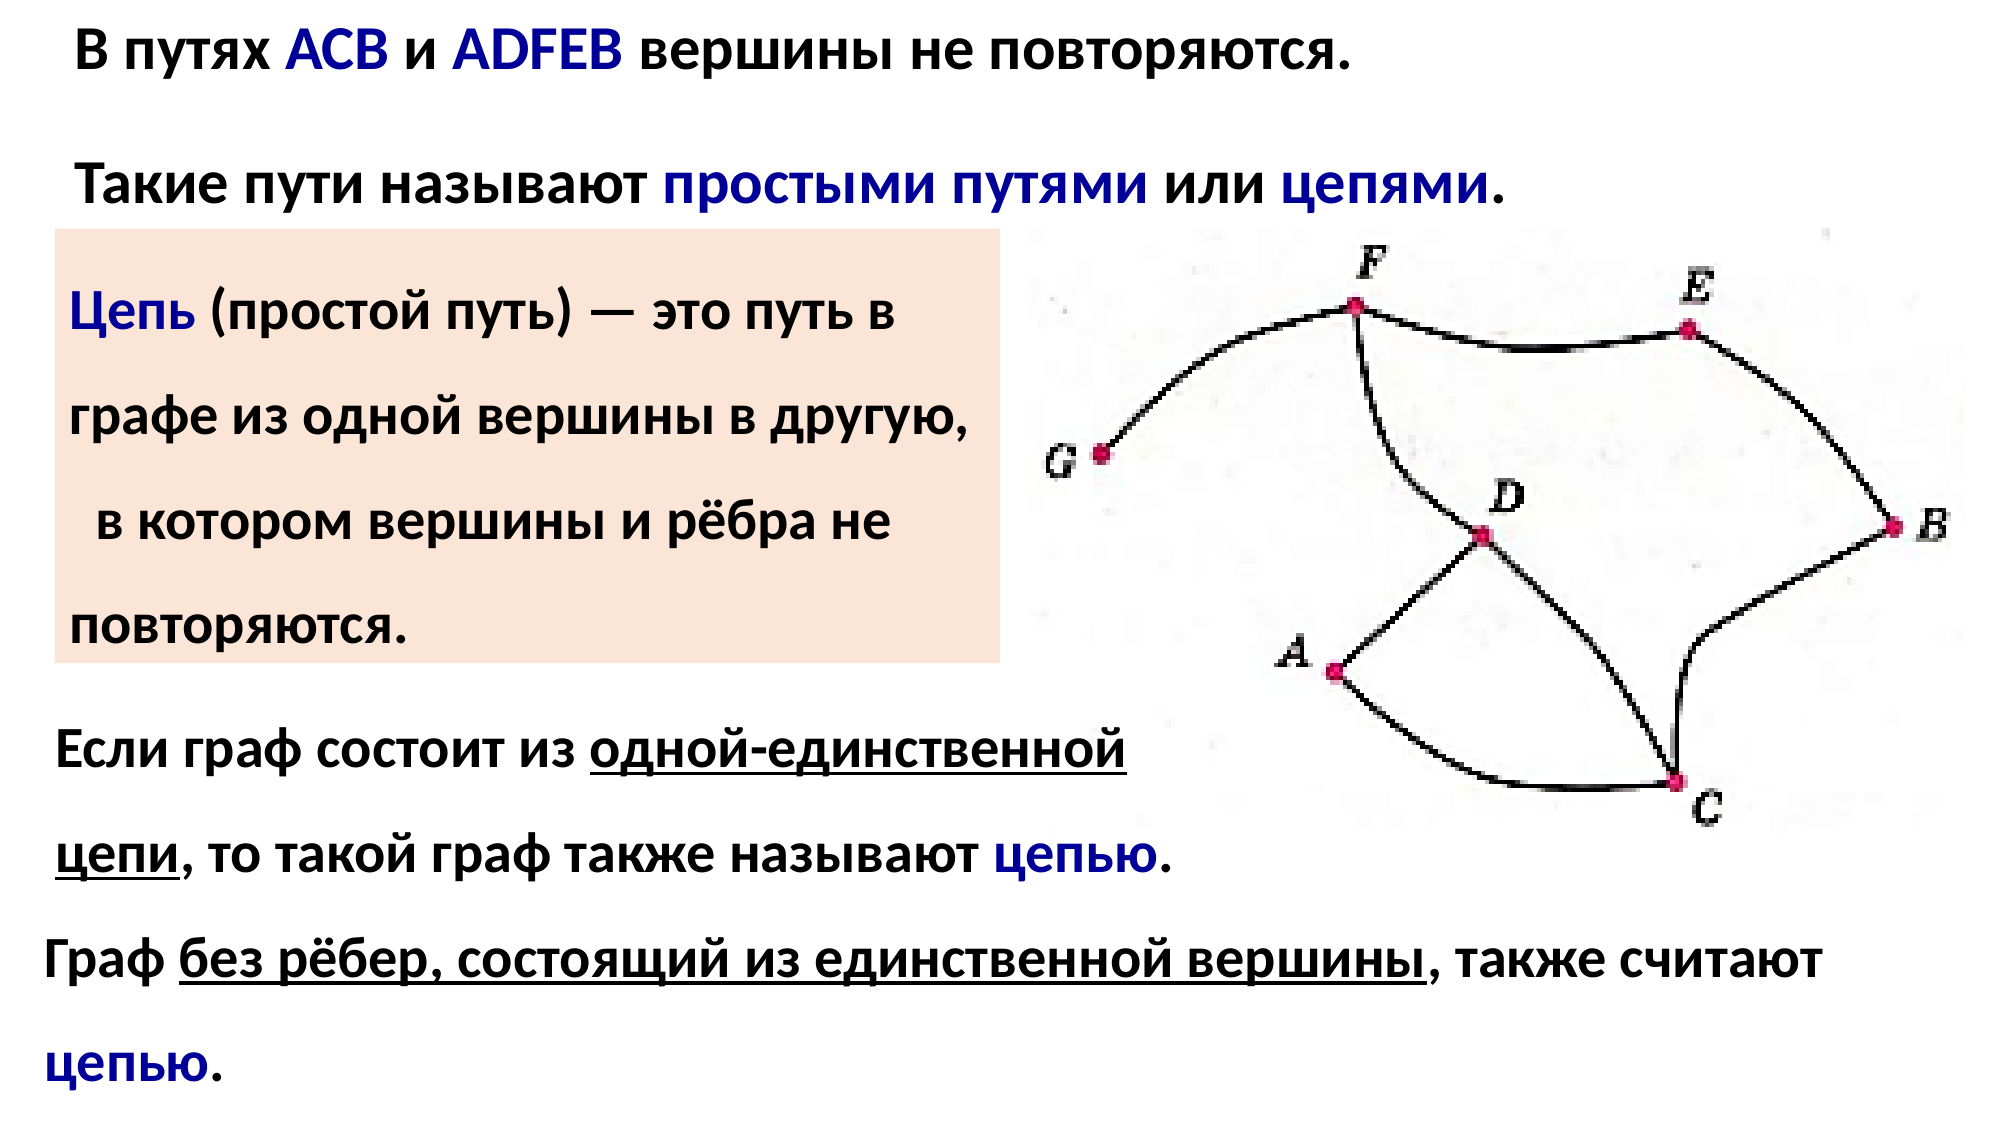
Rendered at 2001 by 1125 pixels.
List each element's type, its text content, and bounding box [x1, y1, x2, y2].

picture [1028, 228, 1965, 834]
text_box Цепь (простой путь) — это путь в графе из одной вершины в другую, в котором вершины и рёбра не повторяются. [54, 228, 1000, 664]
list В путях АСВ и АDFЕВ вершины не повторяются. Такие пути называют простыми путями или цепями. [59, 0, 1872, 234]
text_box Если граф состоит из одной-единственной цепи, то такой граф также называют цепью. [40, 667, 1203, 876]
text_box Граф без рёбер, состоящий из единственной вершины, также считают цепью. [29, 876, 1971, 1101]
